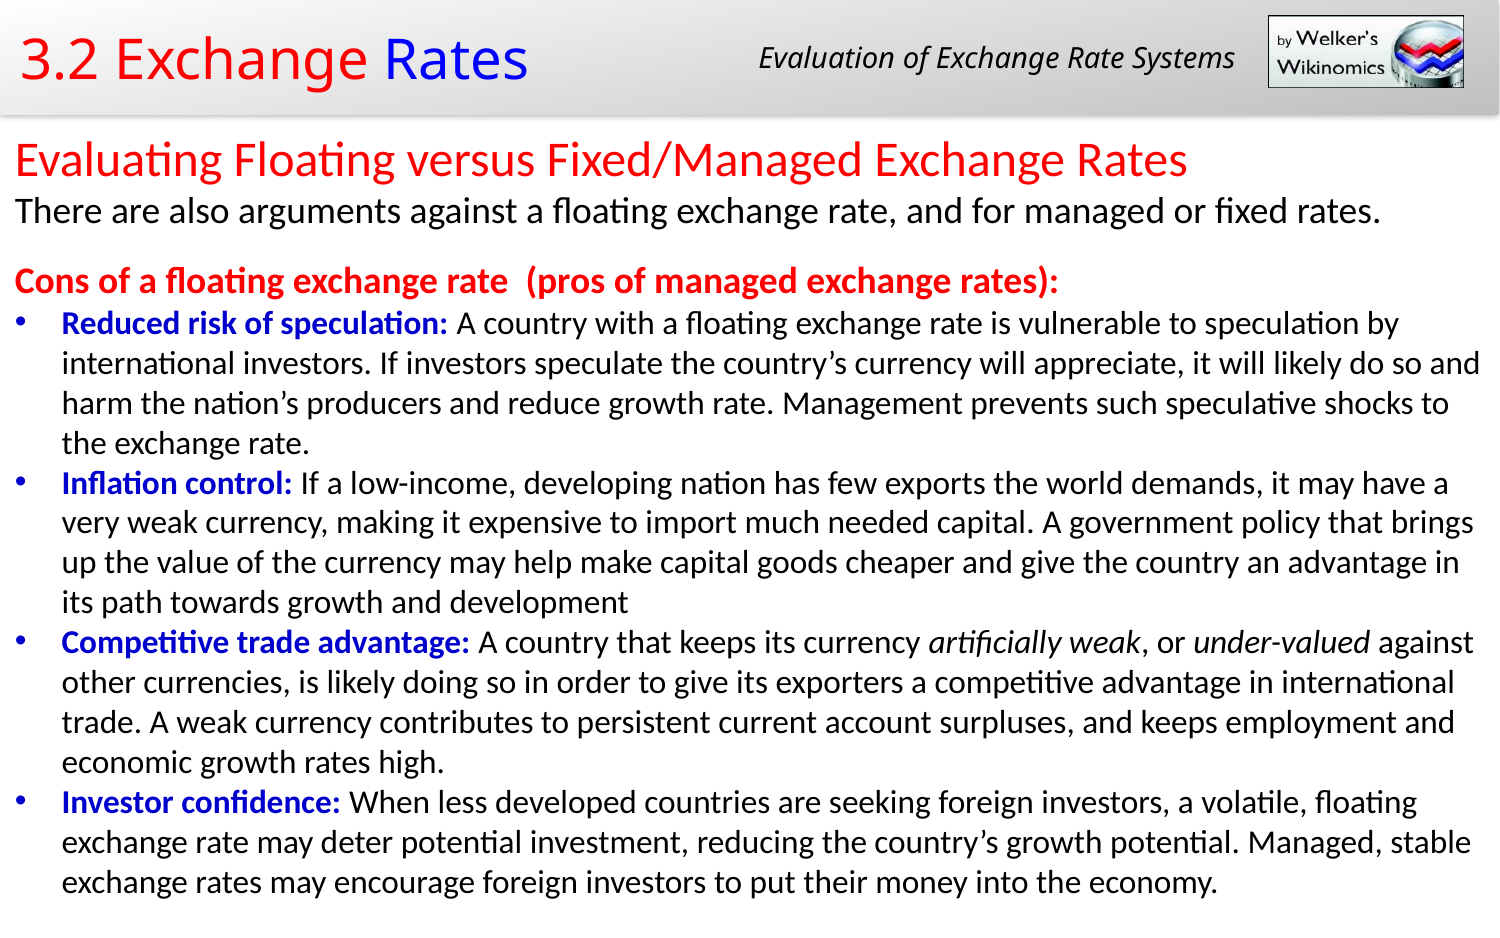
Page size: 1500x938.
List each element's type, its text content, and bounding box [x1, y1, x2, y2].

text_box Evaluating Floating versus Fixed/Managed Exchange Rates There are also arguments against a floating exchange rate, and for managed or fixed rates. Cons of a floating exchange rate (pros of managed exchange rates): Reduced risk of speculation: A country with a floating exchange rate is vulnerable to speculation by international investors. If investors speculate the country’s currency will appreciate, it will likely do so and harm the nation’s producers and reduce growth rate. Management prevents such speculative shocks to the exchange rate. Inflation control: If a low-income, developing nation has few exports the world demands, it may have a very weak currency, making it expensive to import much needed capital. A government policy that brings up the value of the currency may help make capital goods cheaper and give the country an advantage in its path towards growth and development Competitive trade advantage: A country that keeps its currency artificially weak, or under-valued against other currencies, is likely doing so in order to give its exporters a competitive advantage in international trade. A weak currency contributes to persistent current account surpluses, and keeps employment and economic growth rates high. Investor confidence: When less developed countries are seeking foreign investors, a volatile, floating exchange rate may deter potential investment, reducing the country’s growth potential. Managed, stable exchange rates may encourage foreign investors to put their money into the economy. [0, 118, 1500, 908]
picture [1268, 15, 1464, 88]
text_box Evaluation of Exchange Rate Systems [724, 32, 1270, 81]
